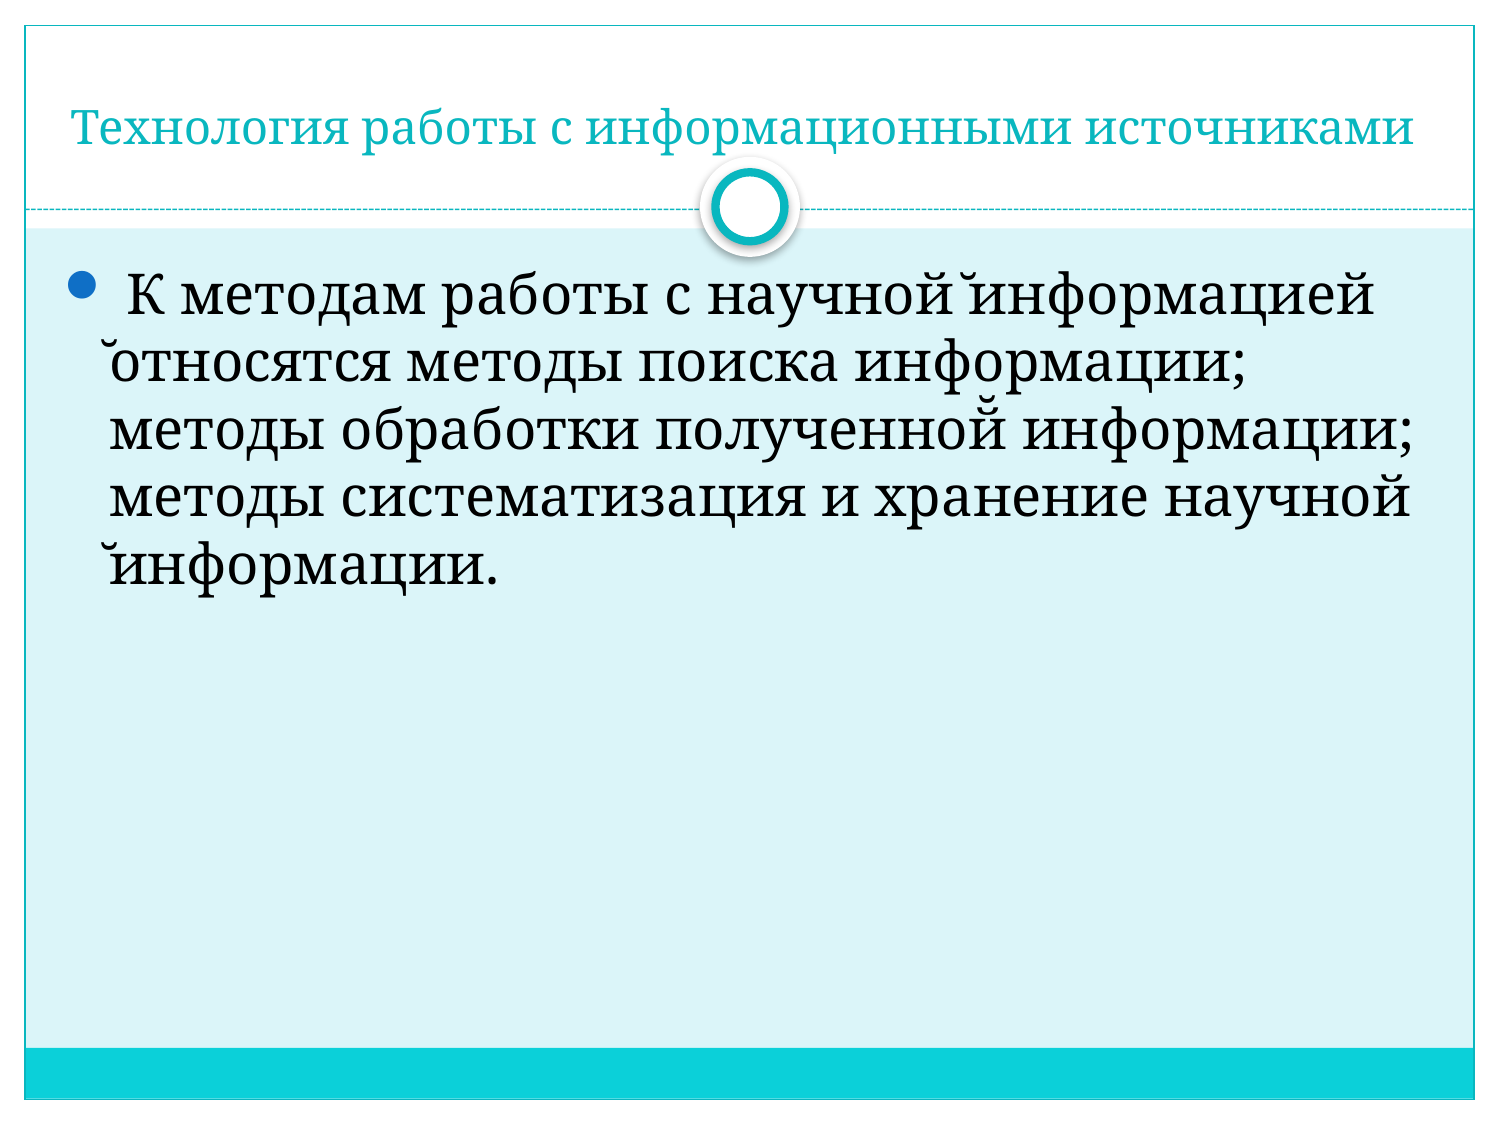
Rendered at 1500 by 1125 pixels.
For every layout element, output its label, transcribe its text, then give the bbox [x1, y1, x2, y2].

title Технология работы с информационными источниками [49, 37, 1450, 162]
list К методам работы с научной ̆информацией ̆относятся методы поиска информации; методы обработки полученной̆ информации; методы систематизация и хранение научной ̆информации. [49, 250, 1445, 1001]
